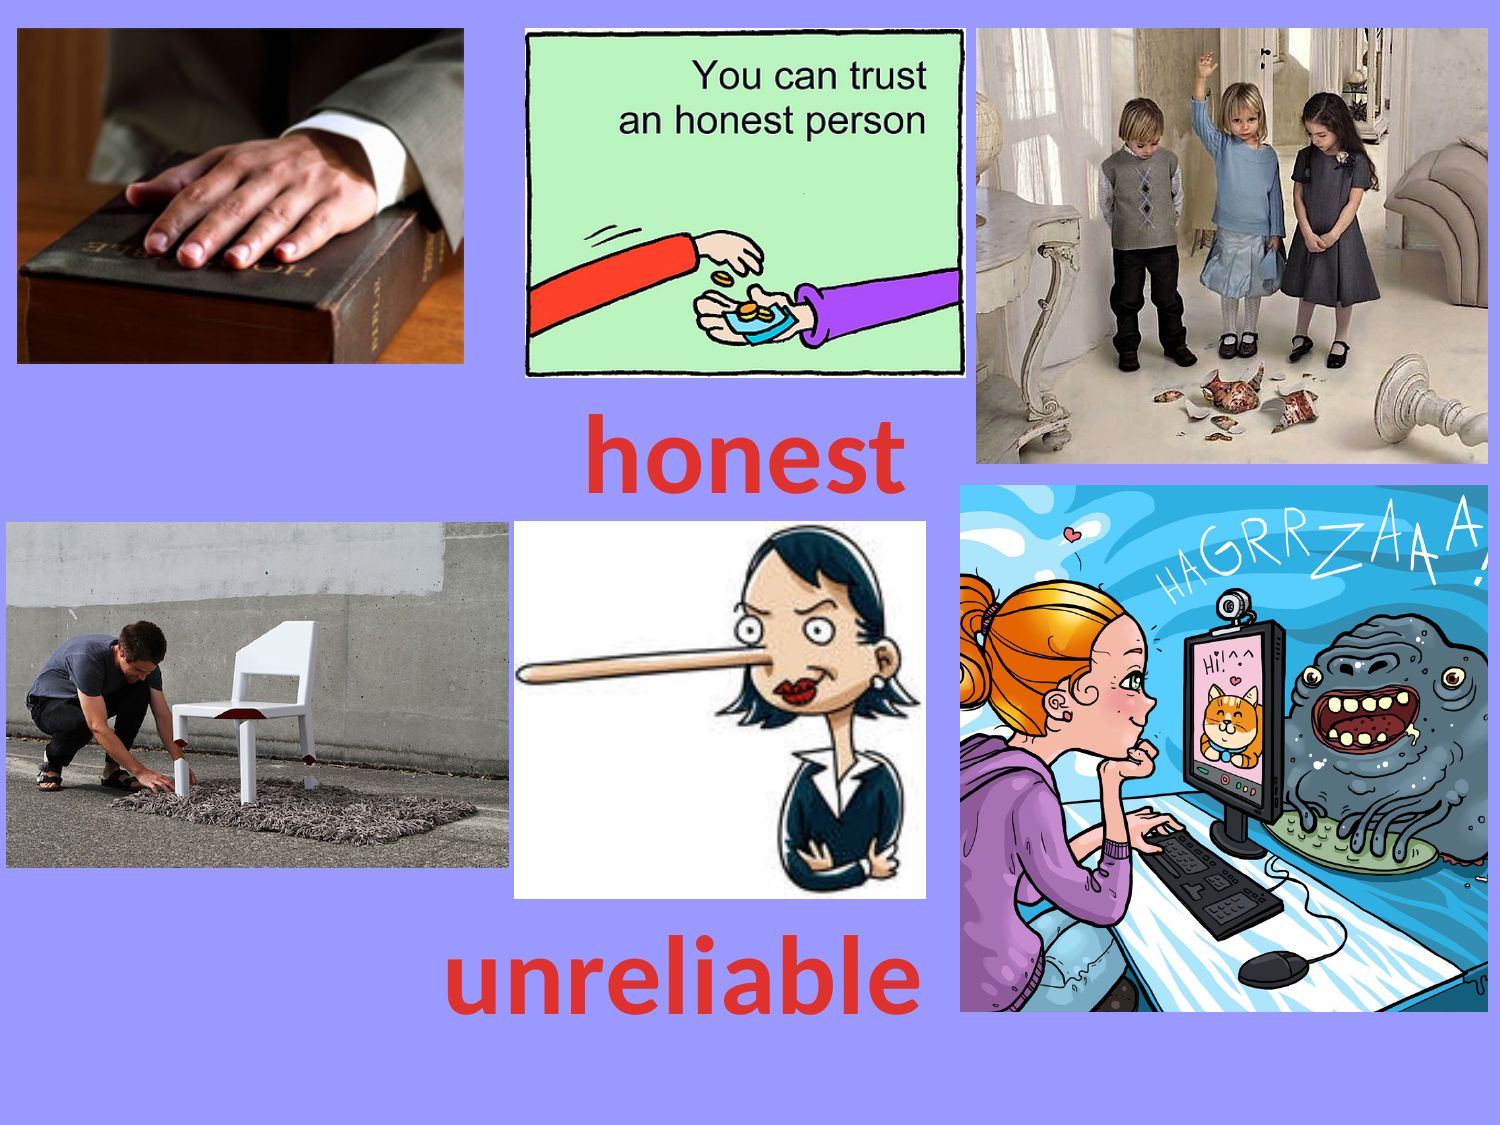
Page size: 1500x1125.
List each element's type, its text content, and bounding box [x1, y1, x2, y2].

picture [17, 28, 465, 364]
picture [976, 28, 1488, 464]
text_box honest [567, 385, 924, 519]
picture [525, 28, 966, 378]
picture [960, 484, 1488, 1013]
text_box unreliable [348, 895, 1019, 1046]
picture [6, 522, 509, 868]
picture [514, 520, 926, 899]
